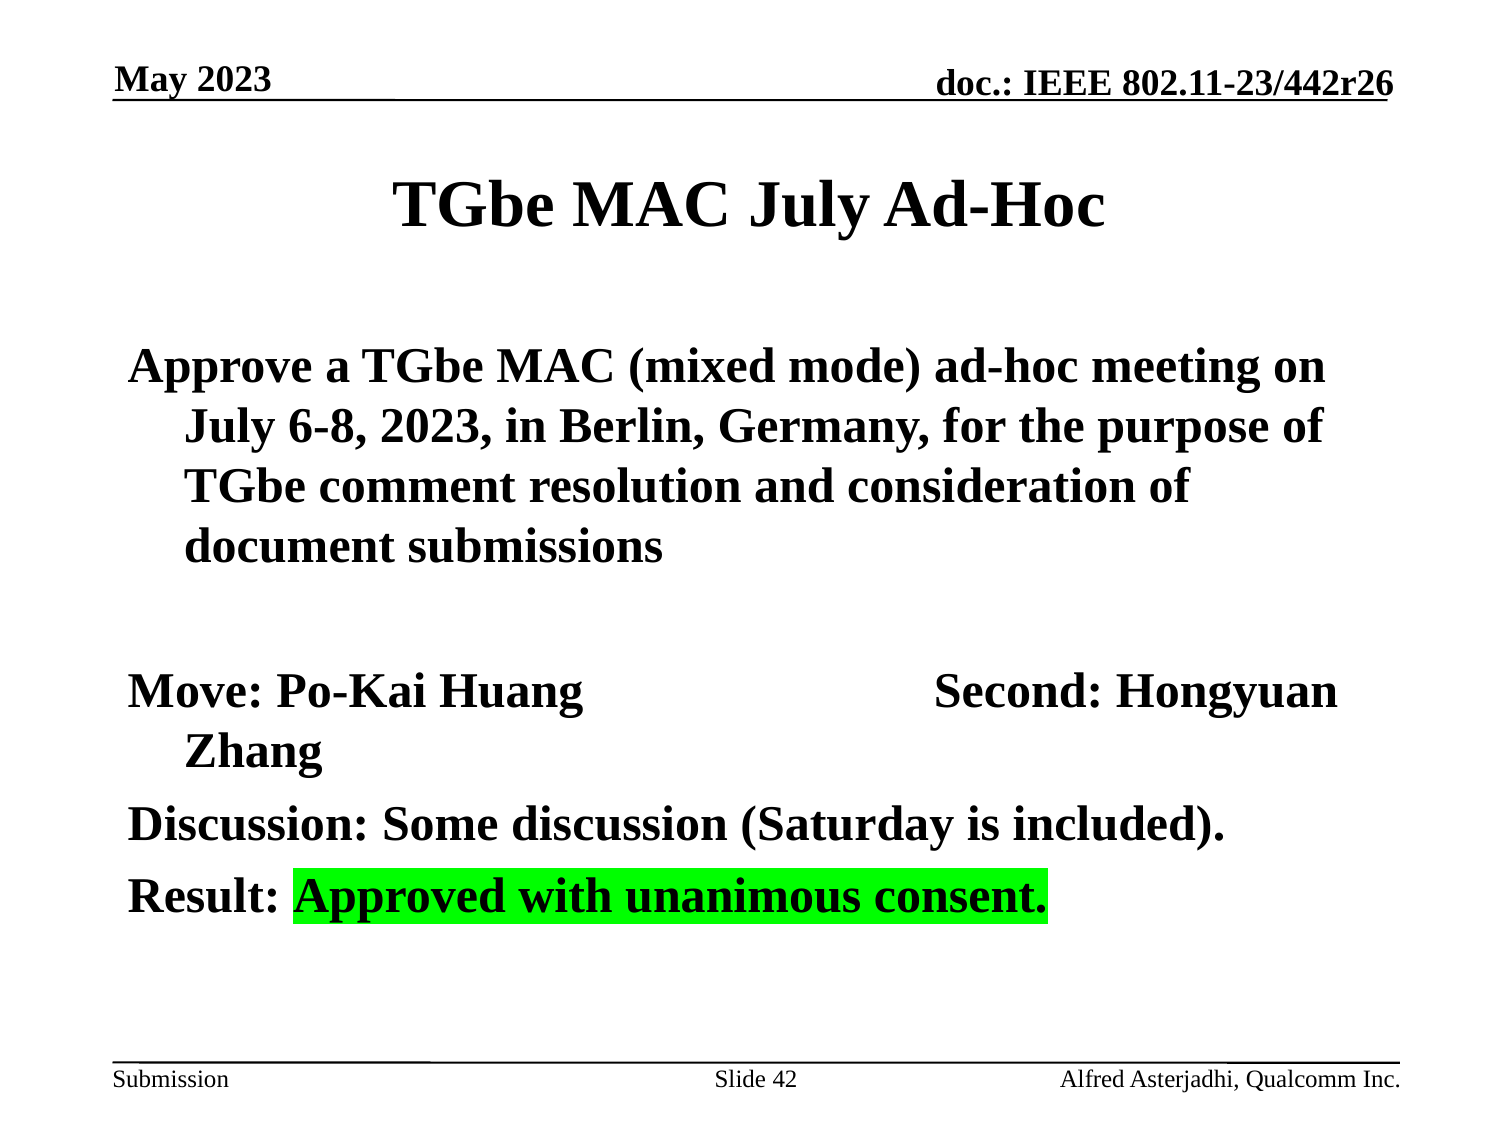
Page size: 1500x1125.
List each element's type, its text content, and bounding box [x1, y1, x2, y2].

slide_number Slide 42 [712, 1061, 800, 1123]
list Approve a TGbe MAC (mixed mode) ad-hoc meeting on July 6-8, 2023, in Berlin, Germany, for the purpose of TGbe comment resolution and consideration of document submissions Move: Po-Kai Huang Second: Hongyuan Zhang Discussion: Some discussion (Saturday is included). Result: Approved with unanimous consent. [112, 324, 1388, 1000]
footer Alfred Asterjadhi, Qualcomm Inc. [878, 1061, 1402, 1093]
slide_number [114, 54, 423, 100]
title TGbe MAC July Ad-Hoc [112, 112, 1388, 288]
